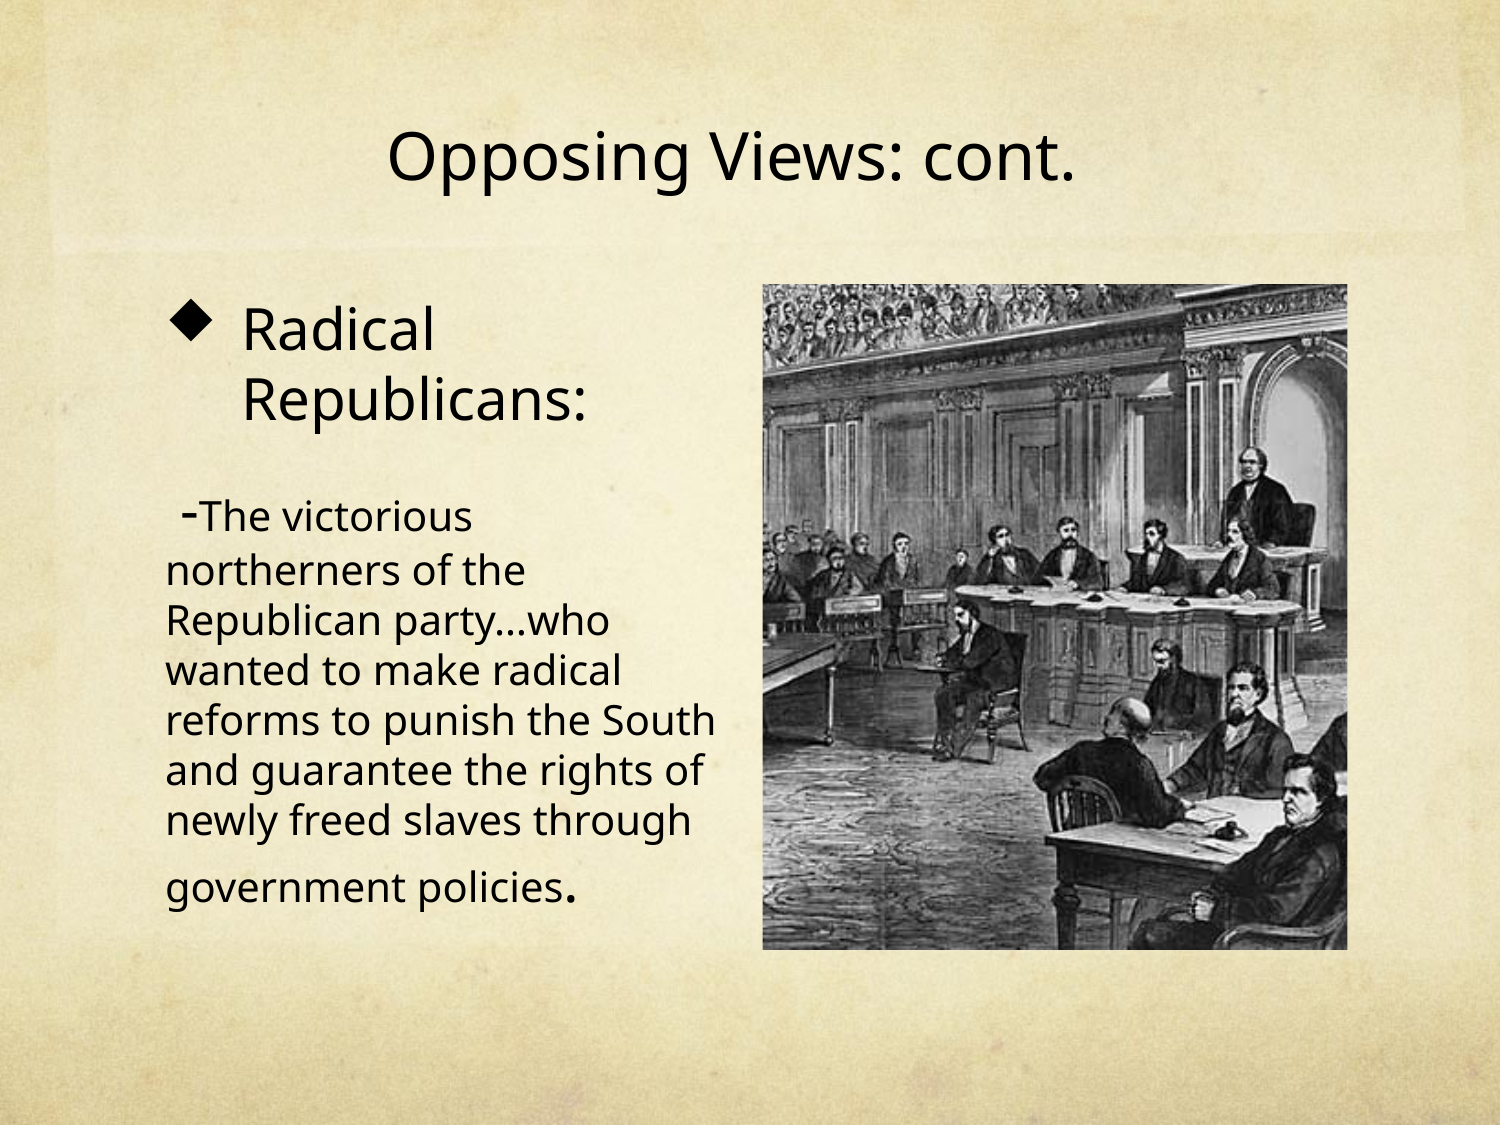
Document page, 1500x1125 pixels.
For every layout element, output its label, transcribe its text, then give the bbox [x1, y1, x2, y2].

title Opposing Views: cont. [150, 82, 1350, 225]
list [761, 284, 1348, 951]
picture [0, 0, 1500, 1125]
list Radical Republicans: -The victorious northerners of the Republican party…who wanted to make radical reforms to punish the South and guarantee the rights of newly freed slaves through government policies. [150, 284, 735, 950]
